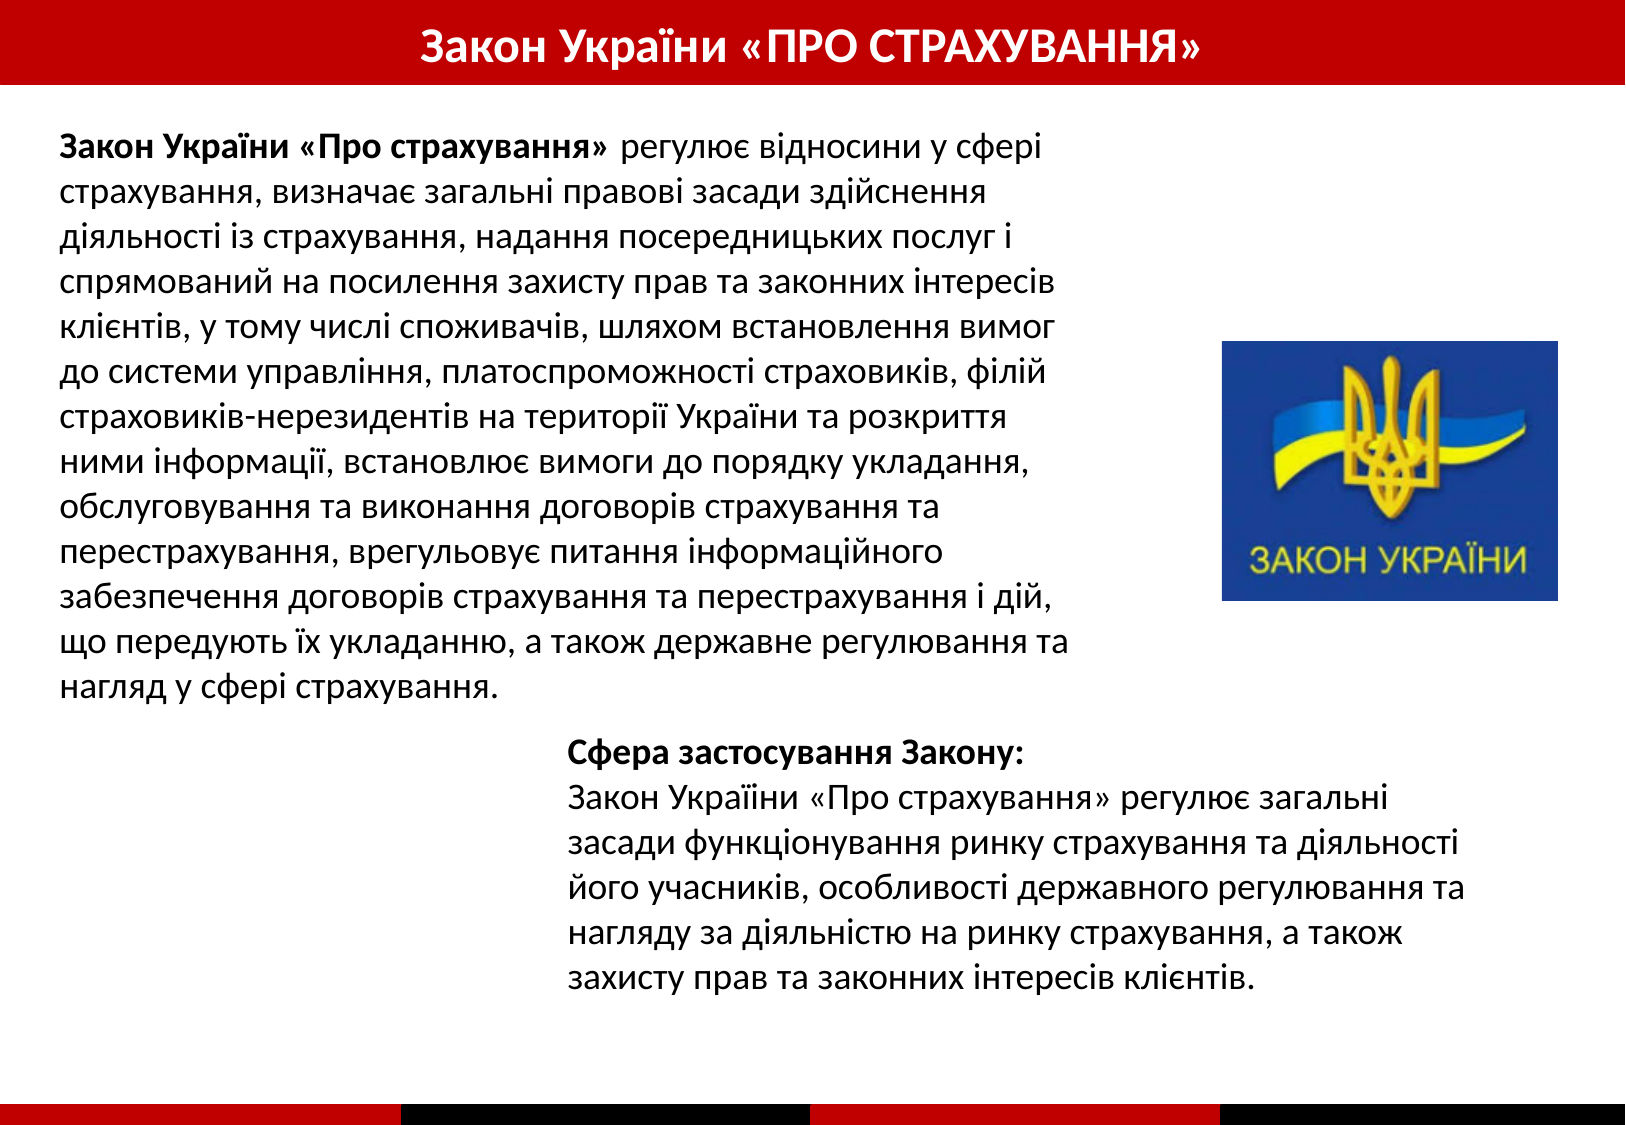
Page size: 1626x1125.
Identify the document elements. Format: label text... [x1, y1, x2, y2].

text_box [401, 1104, 810, 1125]
picture [1221, 341, 1559, 602]
text_box Закон України «ПРО СТРАХУВАННЯ» [0, 0, 1625, 85]
text_box [1220, 1104, 1625, 1125]
text_box Сфера застосування Закону: Закон Україіни «Про страхування» регулює загальні засади функціонування ринку страхування та діяльності його учасників, особливості державного регулювання та нагляду за діяльністю на ринку страхування, а також захисту прав та законних інтересів клієнтів. [552, 719, 1496, 1005]
text_box Закон України «Про страхування» регулює відносини у сфері страхування, визначає загальні правові засади здійснення діяльності із страхування, надання посередницьких послуг і спрямований на посилення захисту прав та законних інтересів клієнтів, у тому числі споживачів, шляхом встановлення вимог до системи управління, платоспроможності страховиків, філій страховиків-нерезидентів на території України та розкриття ними інформації, встановлює вимоги до порядку укладання, обслуговування та виконання договорів страхування та перестрахування, врегульовує питання інформаційного забезпечення договорів страхування та перестрахування і дій, що передують їх укладанню, а також державне регулювання та нагляд у сфері страхування. [44, 113, 1088, 714]
text_box [0, 1104, 401, 1125]
text_box [810, 1104, 1220, 1125]
